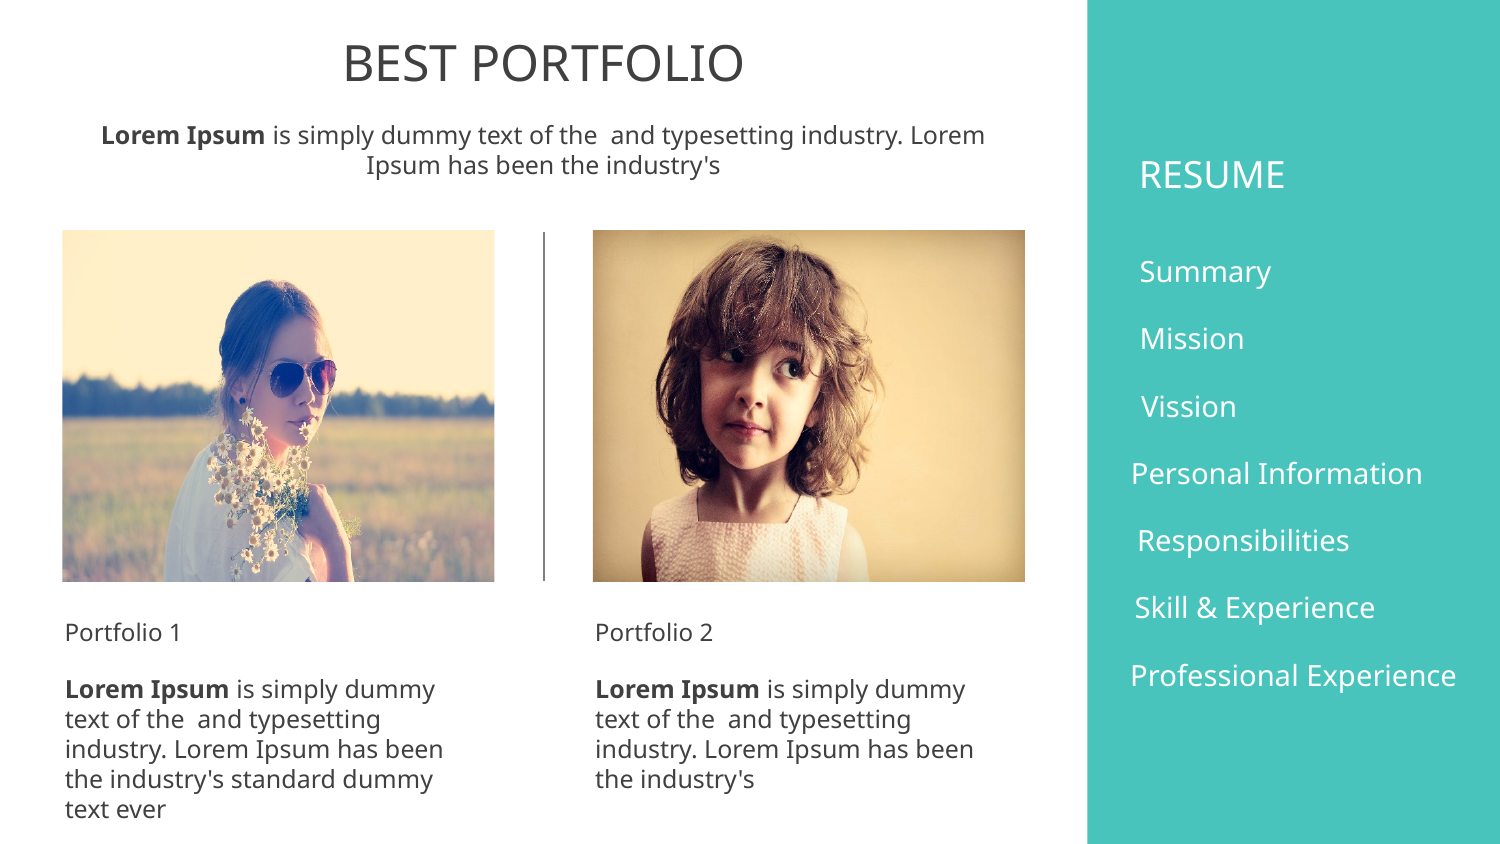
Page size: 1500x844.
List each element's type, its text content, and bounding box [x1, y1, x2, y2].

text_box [1128, 143, 1457, 701]
text_box [1087, 0, 1500, 844]
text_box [62, 230, 1026, 582]
text_box Portfolio 2 [592, 615, 879, 651]
text_box Portfolio 1 [62, 615, 349, 651]
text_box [80, 24, 1007, 189]
text_box Lorem Ipsum is simply dummy text of the and typesetting industry. Lorem Ipsum has been the industry's standard dummy text ever [50, 665, 495, 831]
text_box Lorem Ipsum is simply dummy text of the and typesetting industry. Lorem Ipsum has been the industry's [580, 665, 1025, 801]
